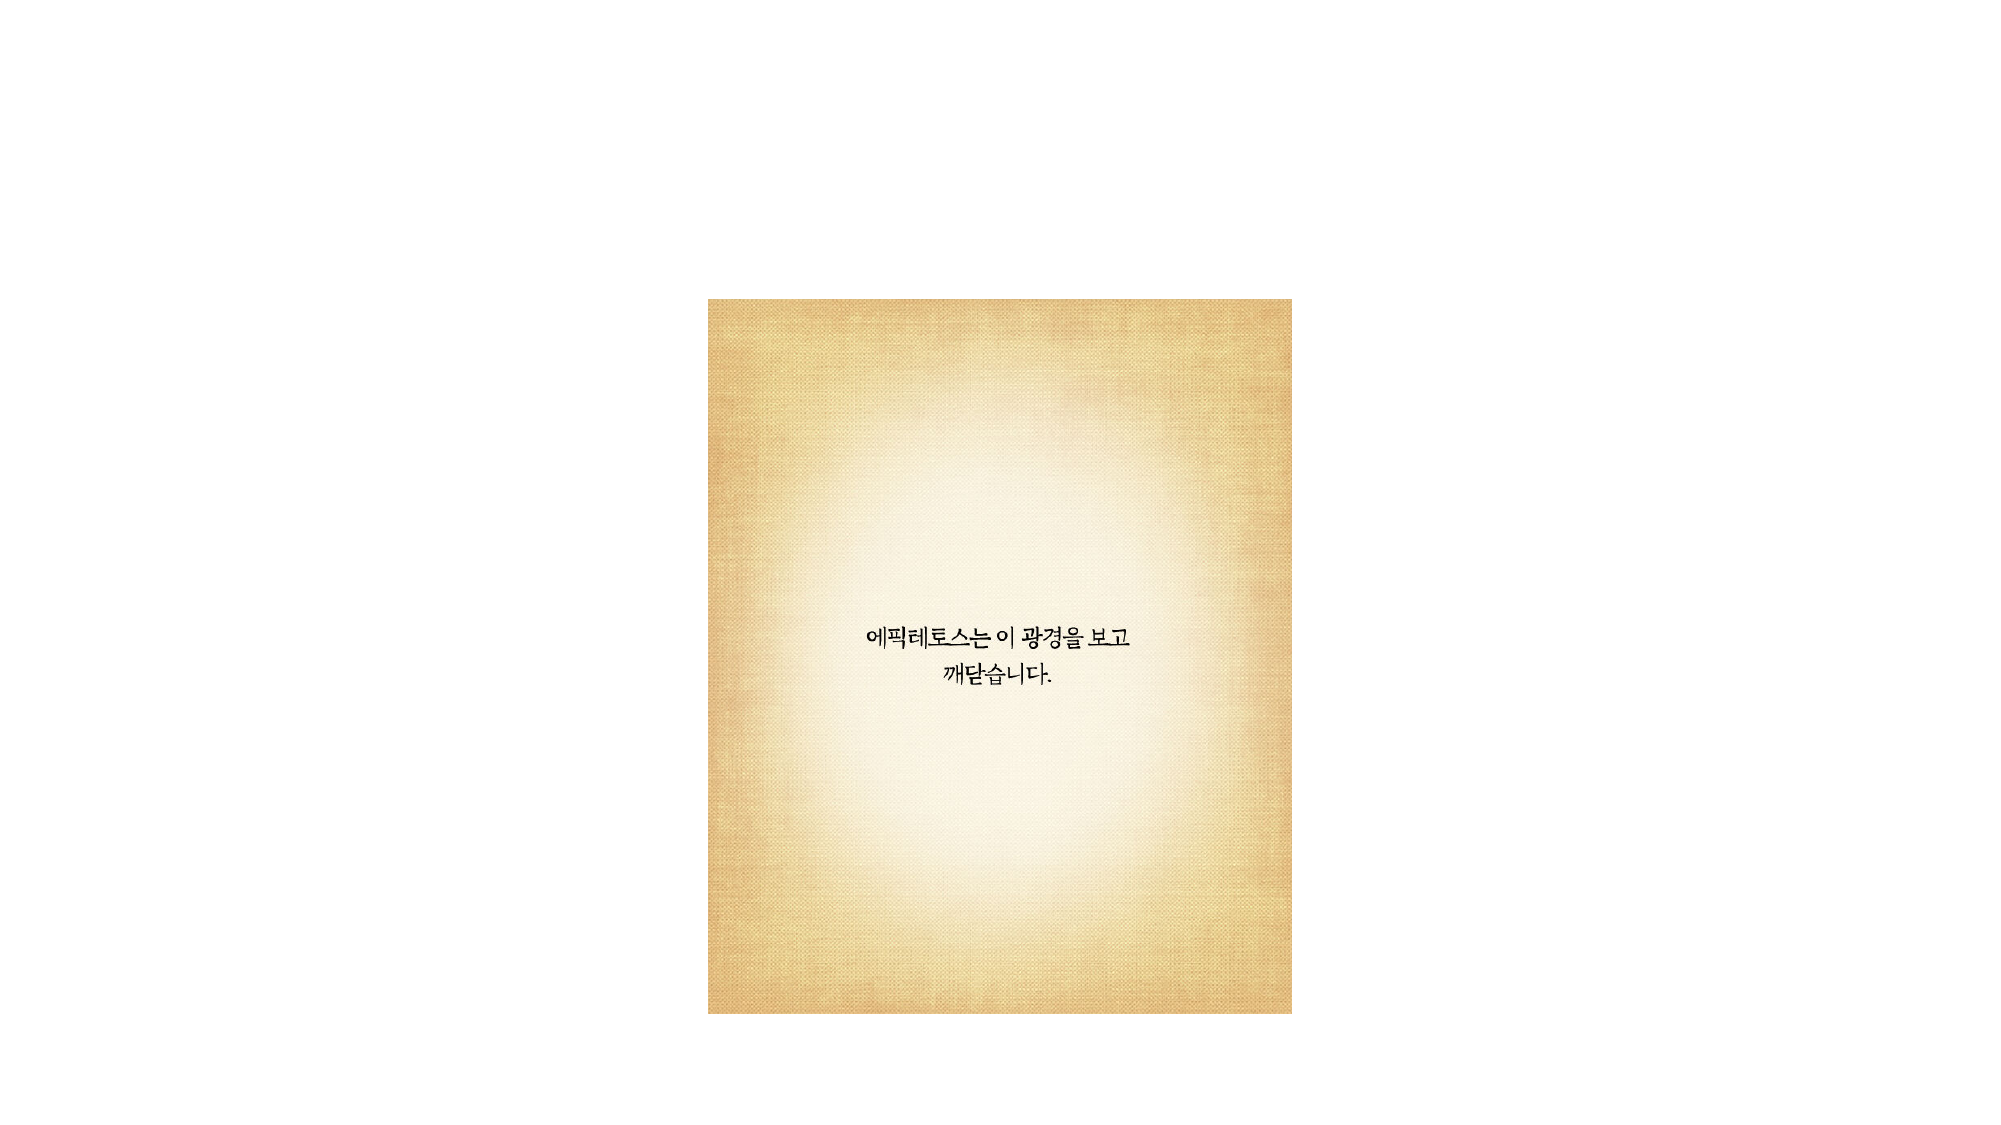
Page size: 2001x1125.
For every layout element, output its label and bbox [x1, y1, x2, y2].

list [707, 299, 1292, 1014]
